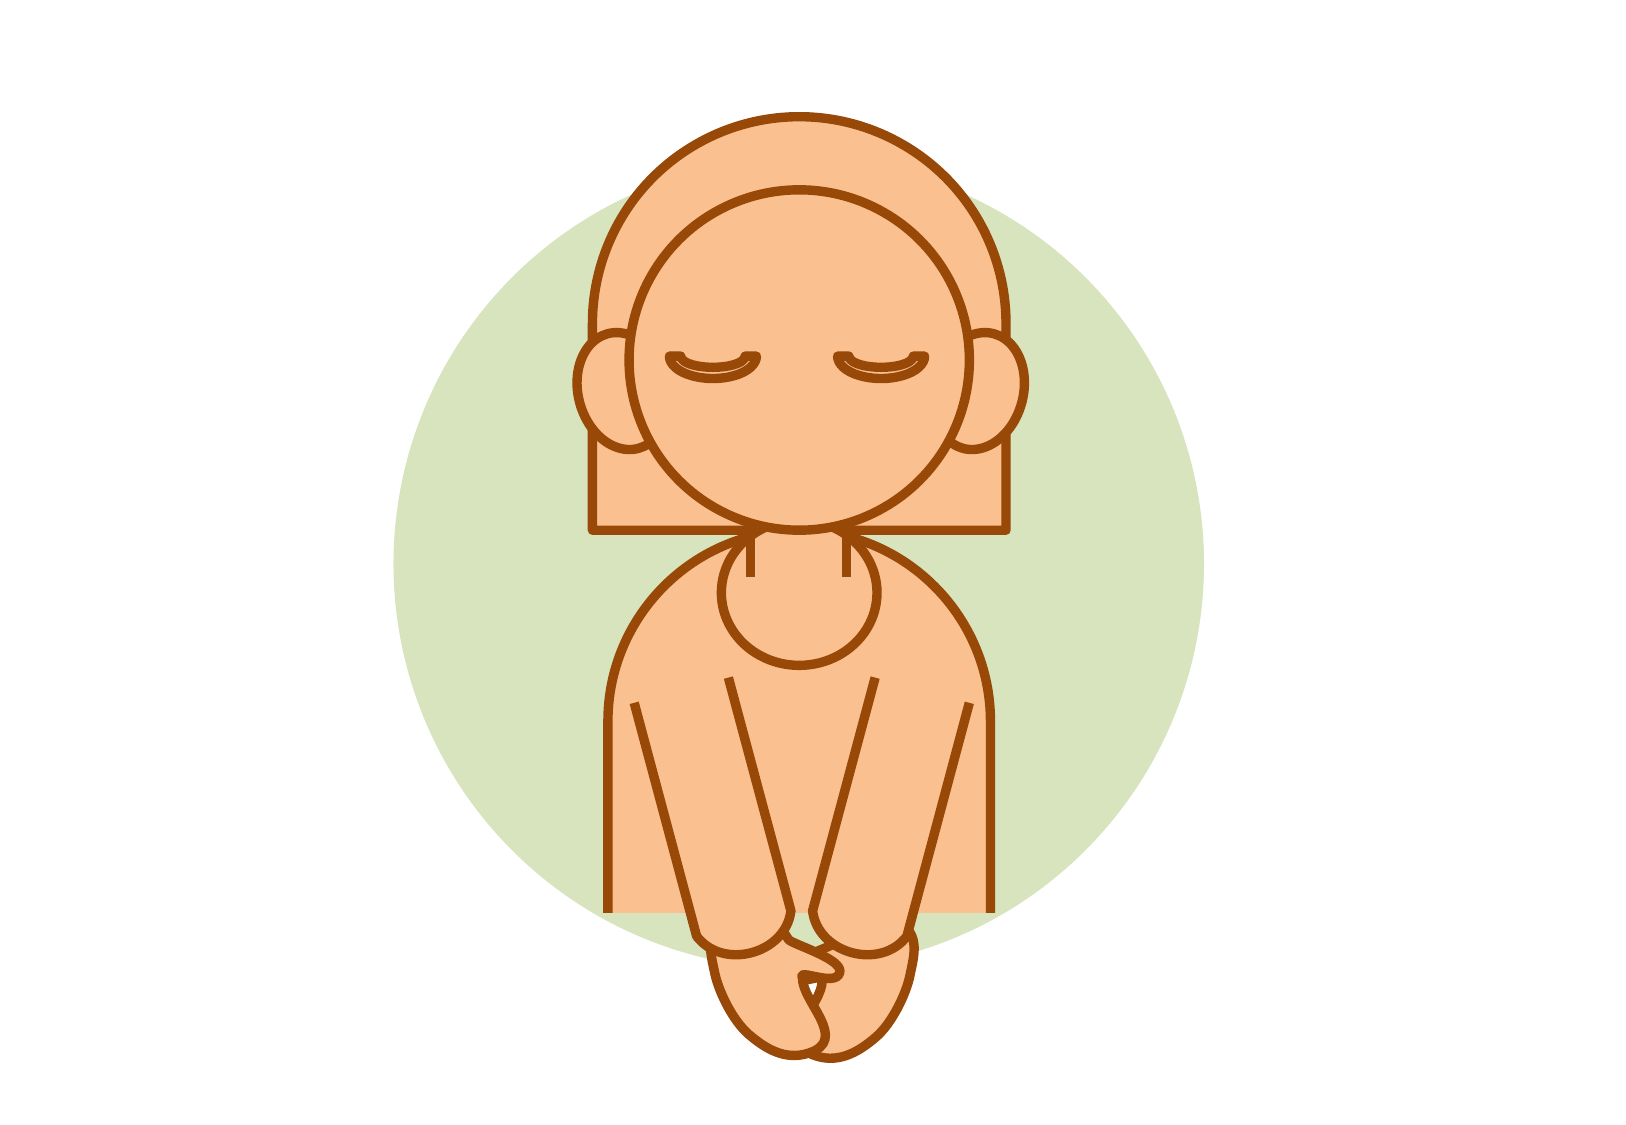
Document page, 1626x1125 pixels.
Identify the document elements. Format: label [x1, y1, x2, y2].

text_box [393, 116, 1205, 1063]
